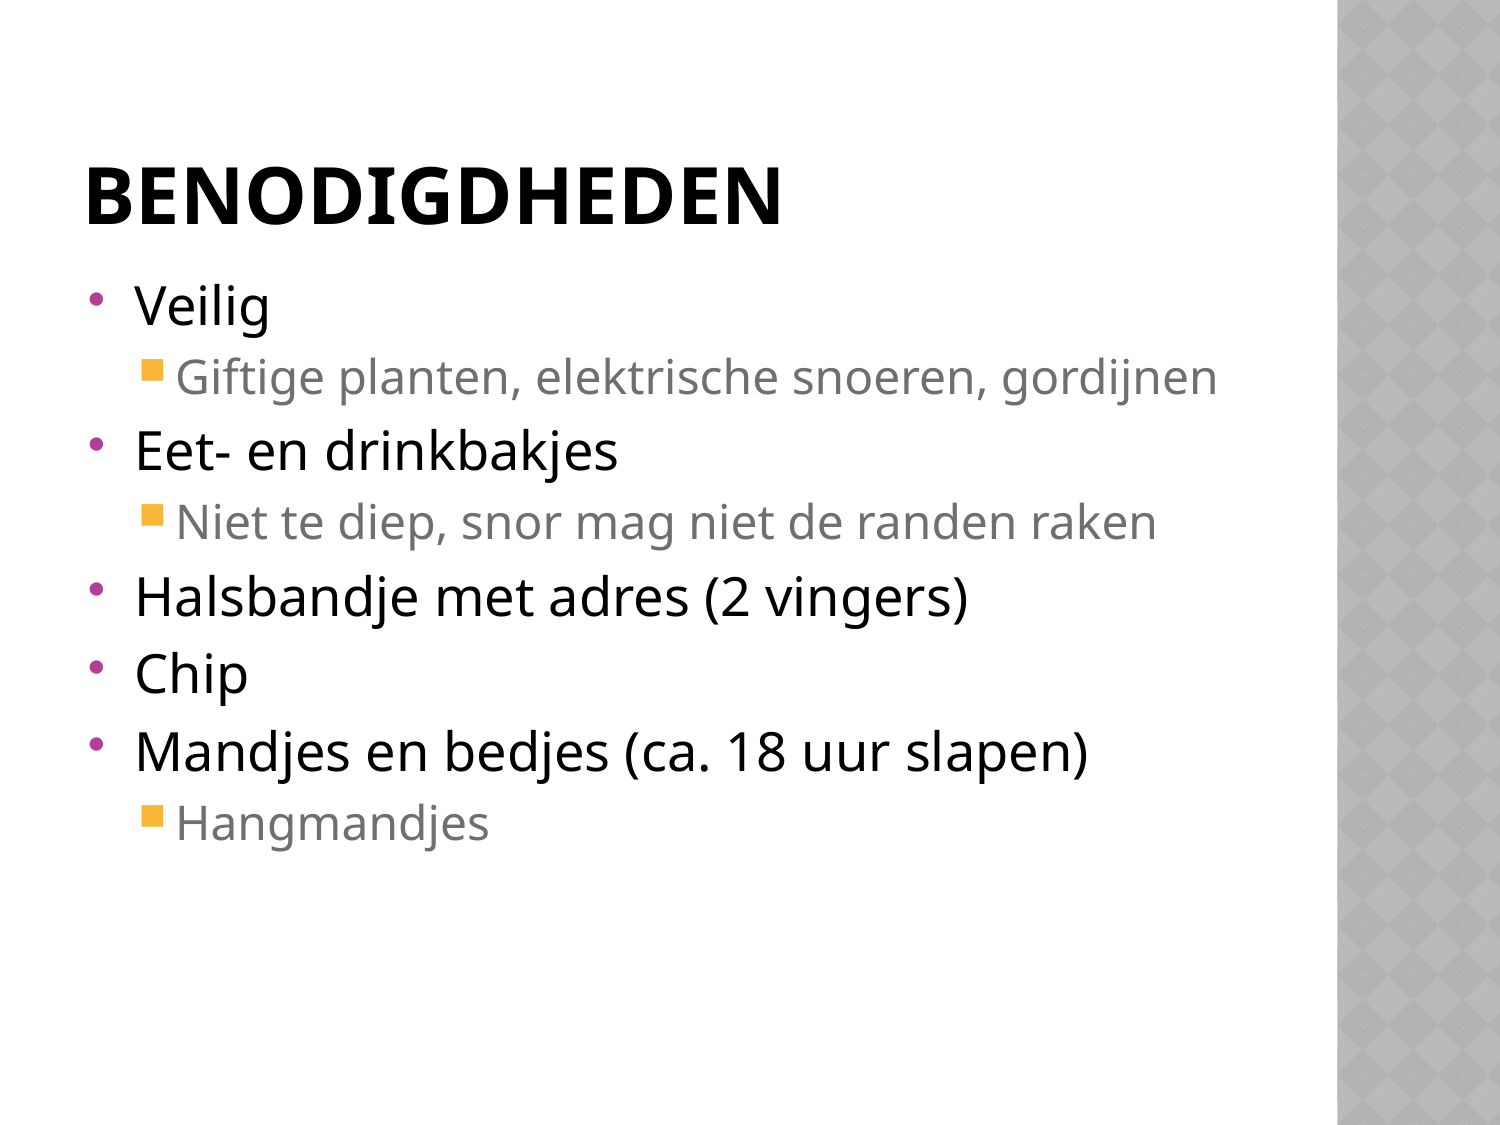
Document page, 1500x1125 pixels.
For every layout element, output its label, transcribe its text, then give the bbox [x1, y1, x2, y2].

title benodigdheden [75, 52, 1263, 240]
list Veilig Giftige planten, elektrische snoeren, gordijnen Eet- en drinkbakjes Niet te diep, snor mag niet de randen raken Halsbandje met adres (2 vingers) Chip Mandjes en bedjes (ca. 18 uur slapen) Hangmandjes [75, 264, 1263, 1059]
